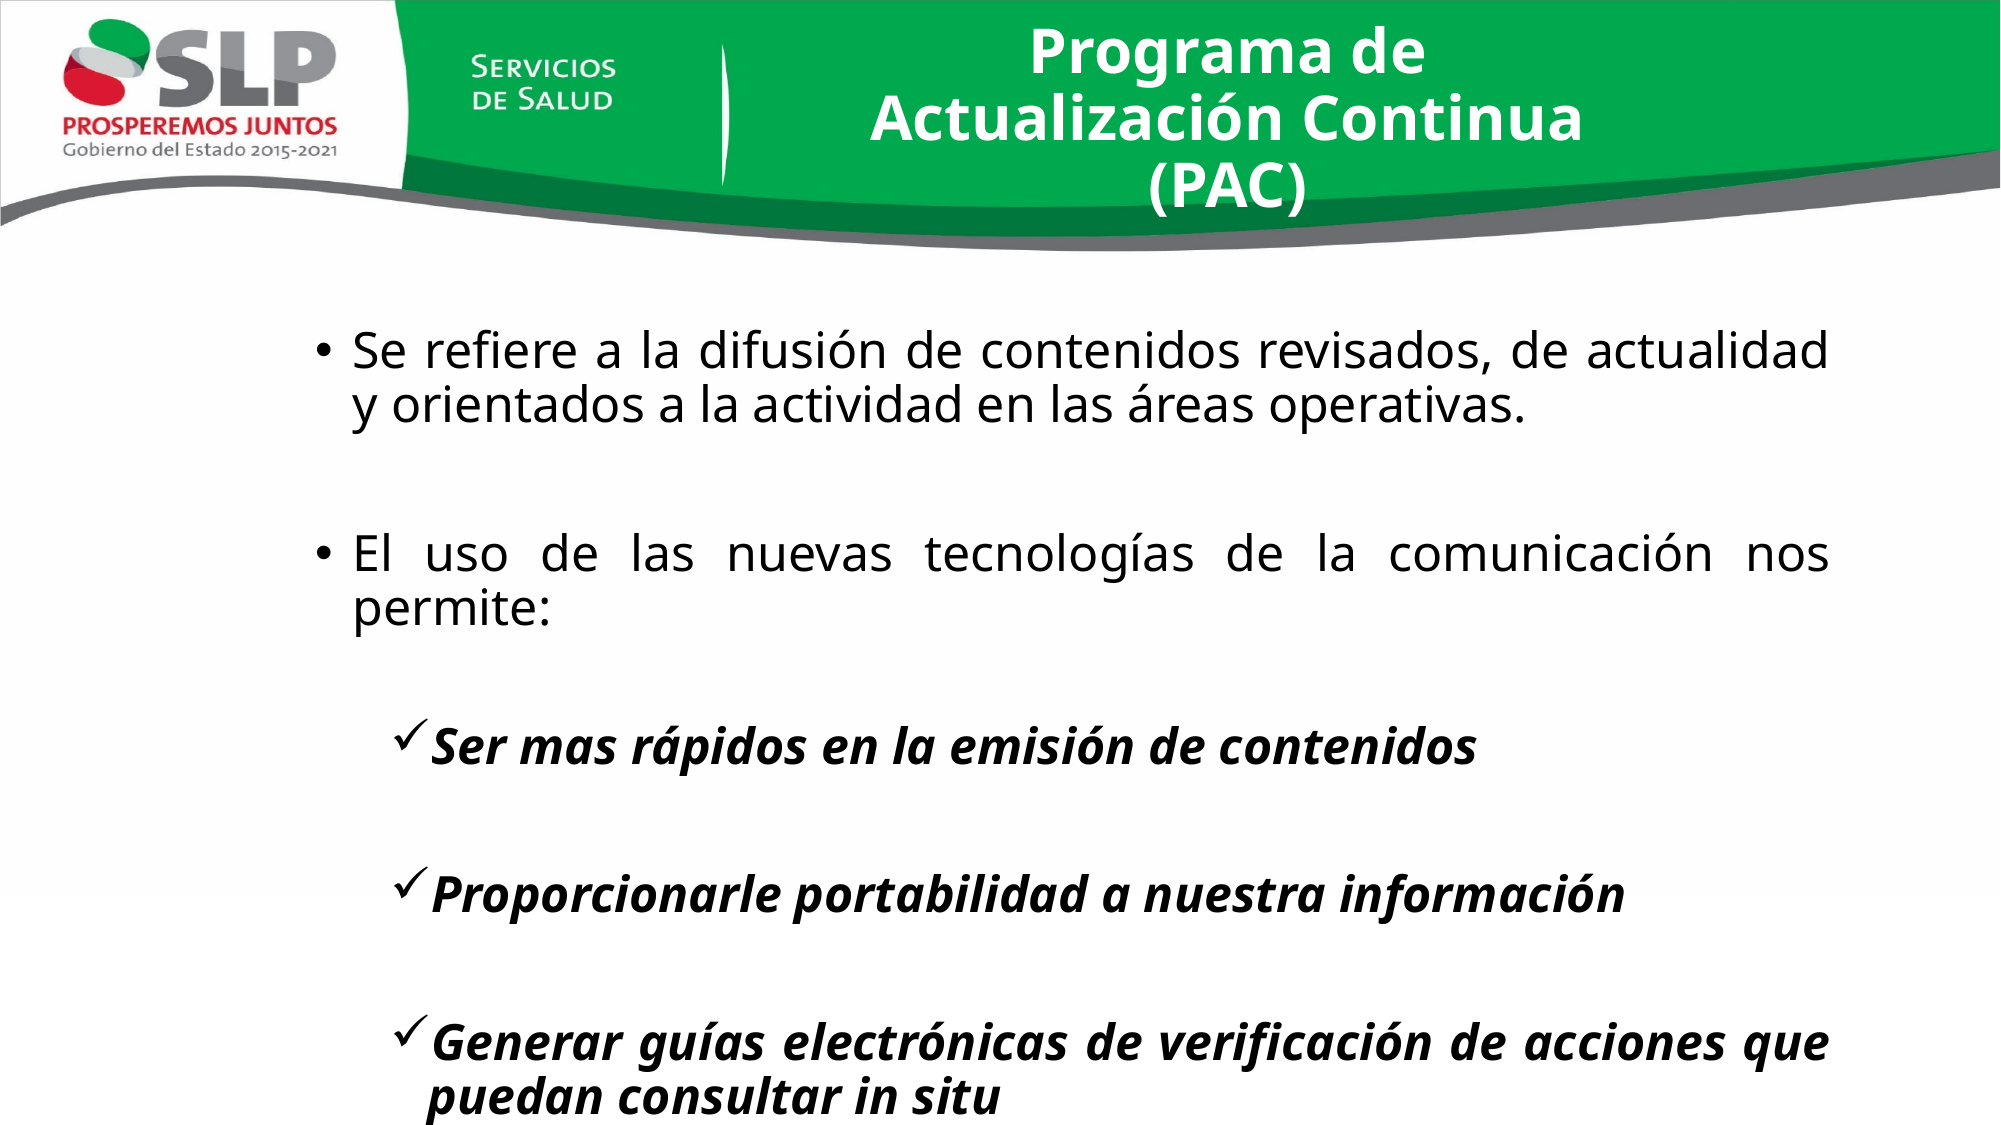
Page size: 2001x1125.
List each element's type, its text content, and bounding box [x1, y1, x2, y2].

picture [0, 0, 2001, 897]
list Se refiere a la difusión de contenidos revisados, de actualidad y orientados a la actividad en las áreas operativas. El uso de las nuevas tecnologías de la comunicación nos permite: Ser mas rápidos en la emisión de contenidos Proporcionarle portabilidad a nuestra información Generar guías electrónicas de verificación de acciones que puedan consultar in situ [300, 317, 1847, 1032]
title Programa de Actualización Continua (PAC) [805, 11, 1651, 230]
